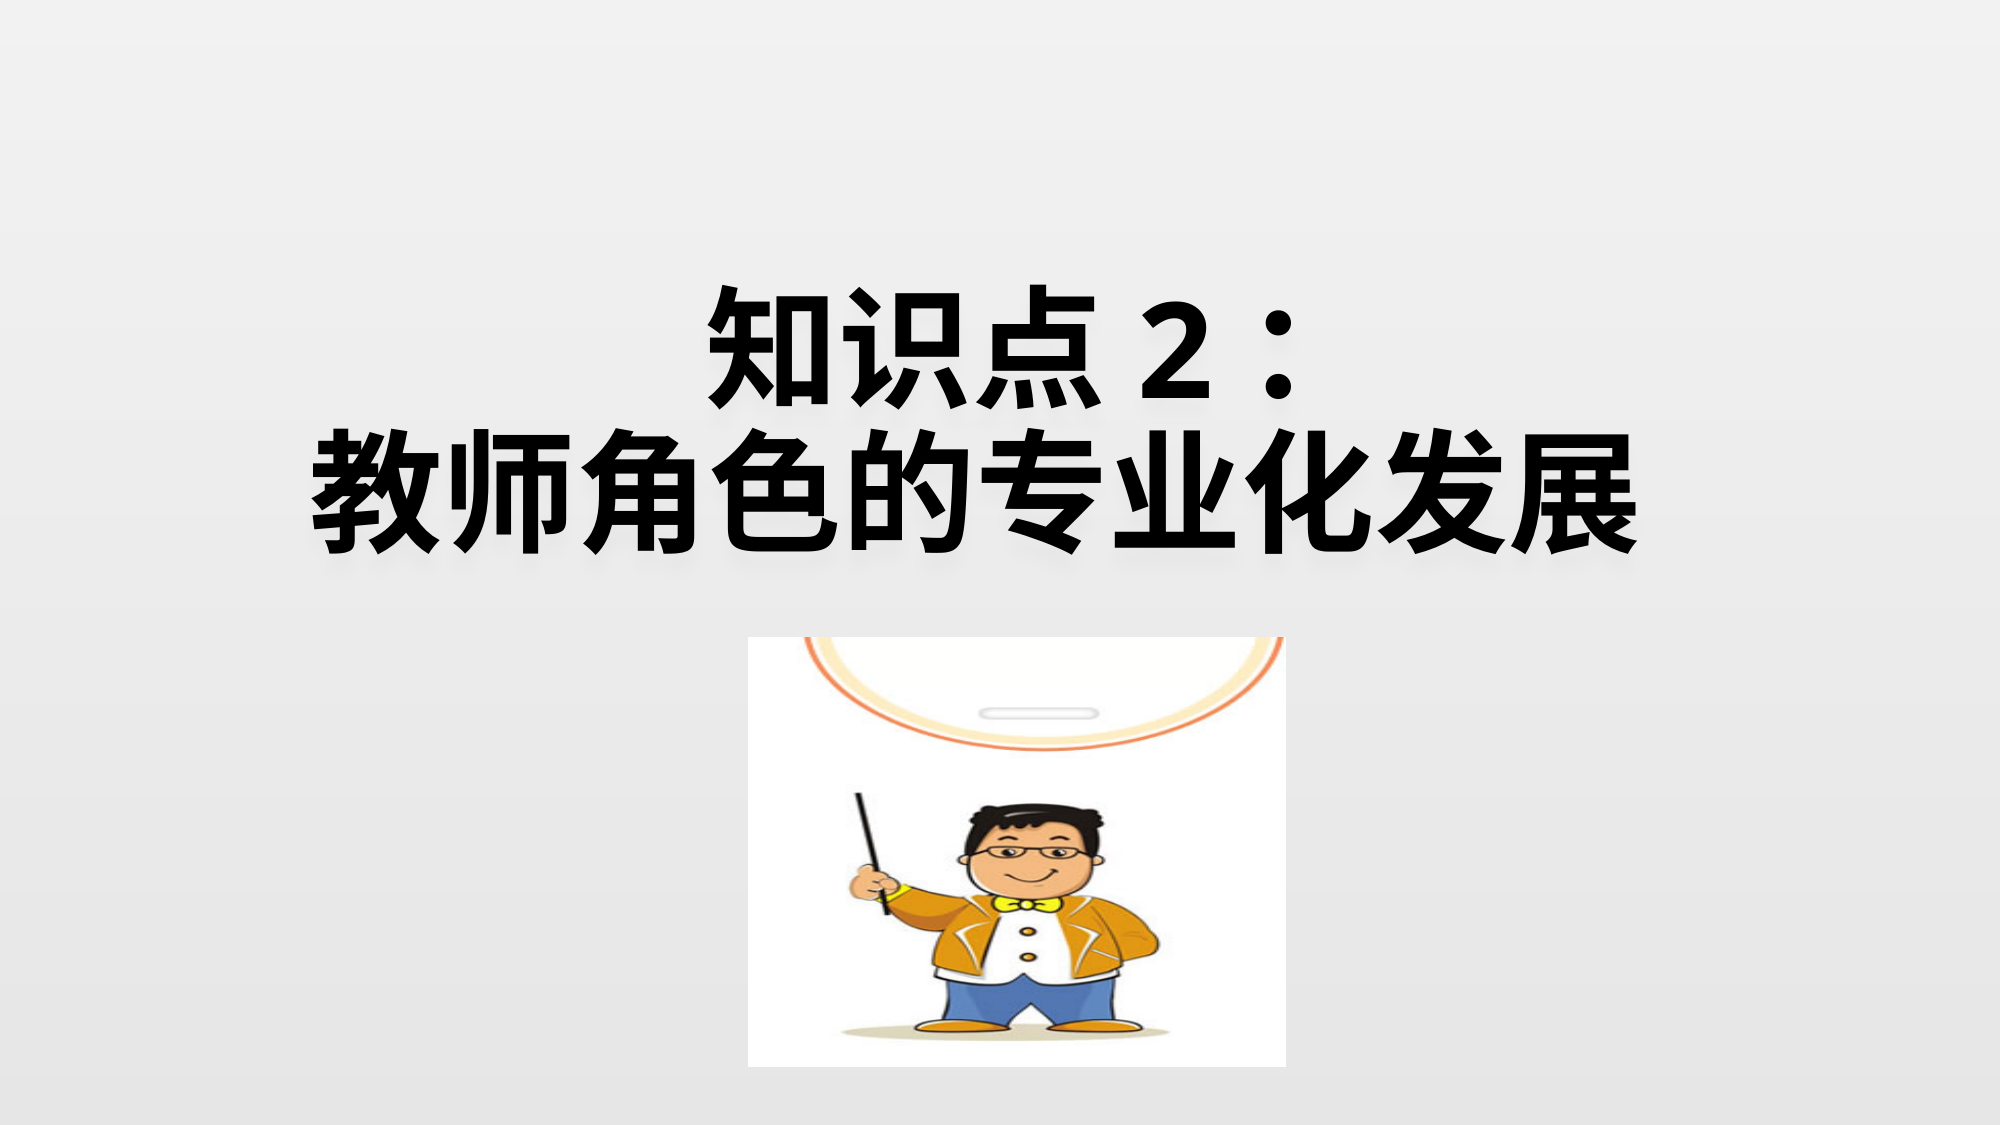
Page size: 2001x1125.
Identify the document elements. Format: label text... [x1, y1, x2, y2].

title 知识点2： 教师角色的专业化发展 [54, 245, 2000, 610]
picture [748, 637, 1286, 1067]
